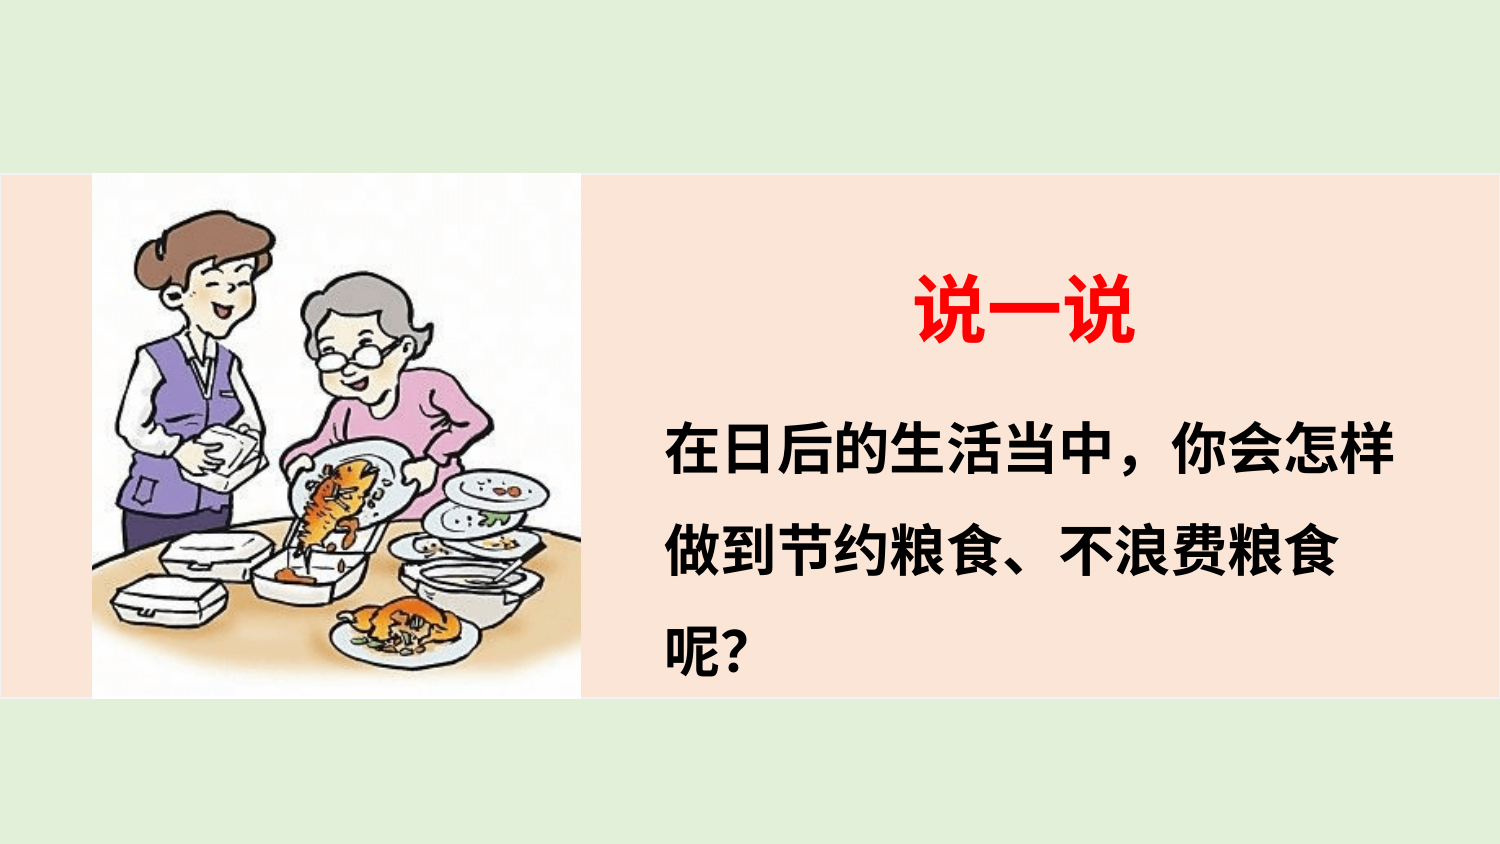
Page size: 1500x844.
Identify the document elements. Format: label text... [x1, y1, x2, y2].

text_box [0, 173, 92, 699]
picture [92, 173, 581, 699]
text_box [581, 173, 1500, 699]
text_box 说一说 [901, 257, 1179, 359]
text_box 在日后的生活当中，你会怎样做到节约粮食、不浪费粮食呢？ [653, 374, 1428, 689]
